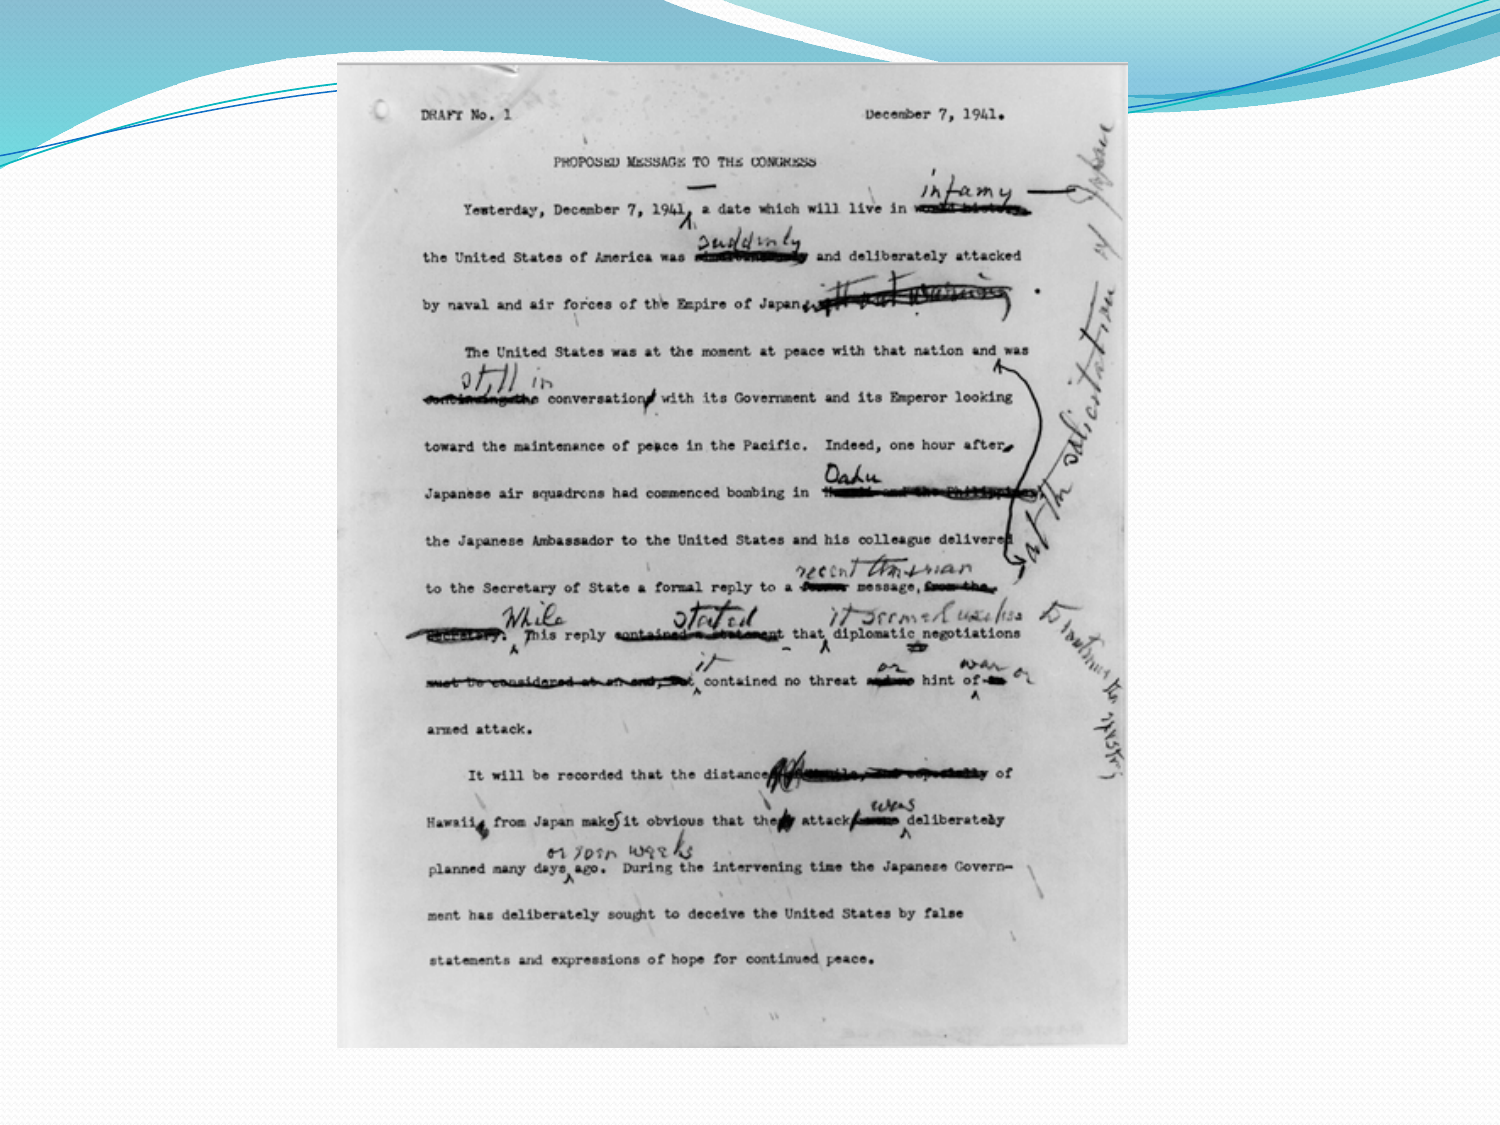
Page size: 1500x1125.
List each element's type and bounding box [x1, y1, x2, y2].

picture [337, 62, 1128, 1048]
